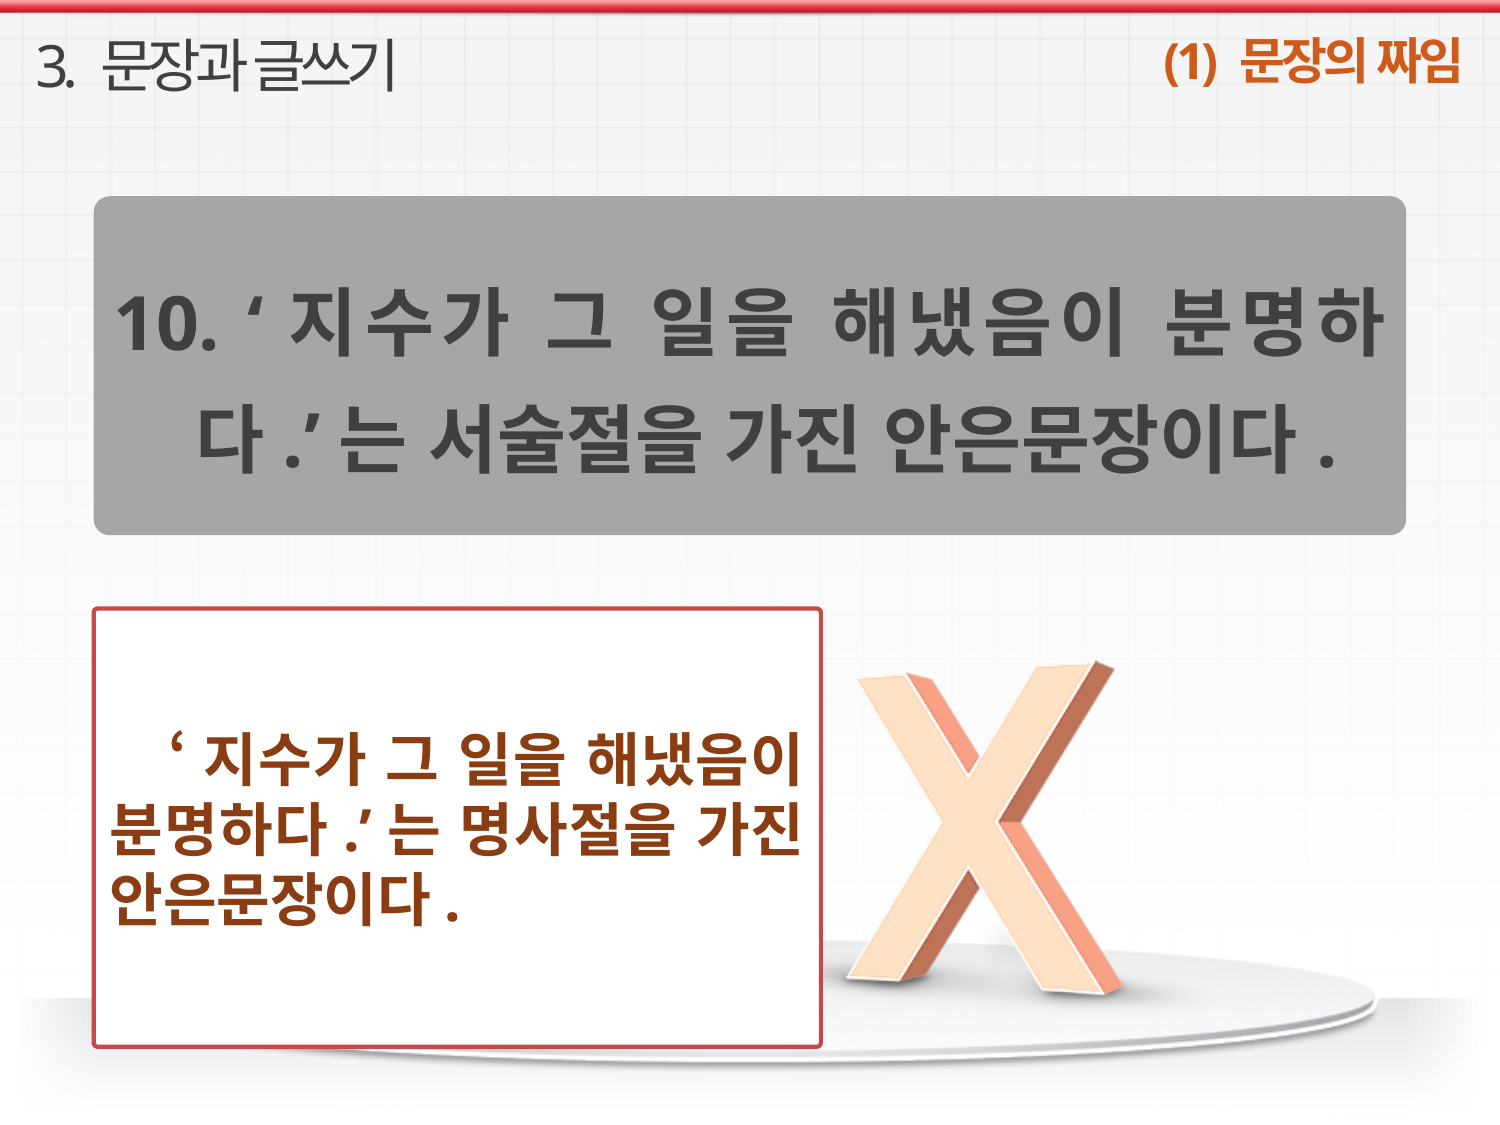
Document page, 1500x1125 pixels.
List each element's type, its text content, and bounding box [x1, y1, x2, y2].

list (1) 문장의 짜임 [667, 0, 1500, 91]
list 3. 문장과 글쓰기 [0, 0, 772, 101]
text_box ‘지수가 그 일을 해냈음이 분명하다.’는 명사절을 가진 안은문장이다. [91, 606, 823, 1049]
text_box 10. ‘지수가 그 일을 해냈음이 분명하다.’는 서술절을 가진 안은문장이다. [91, 194, 1409, 538]
